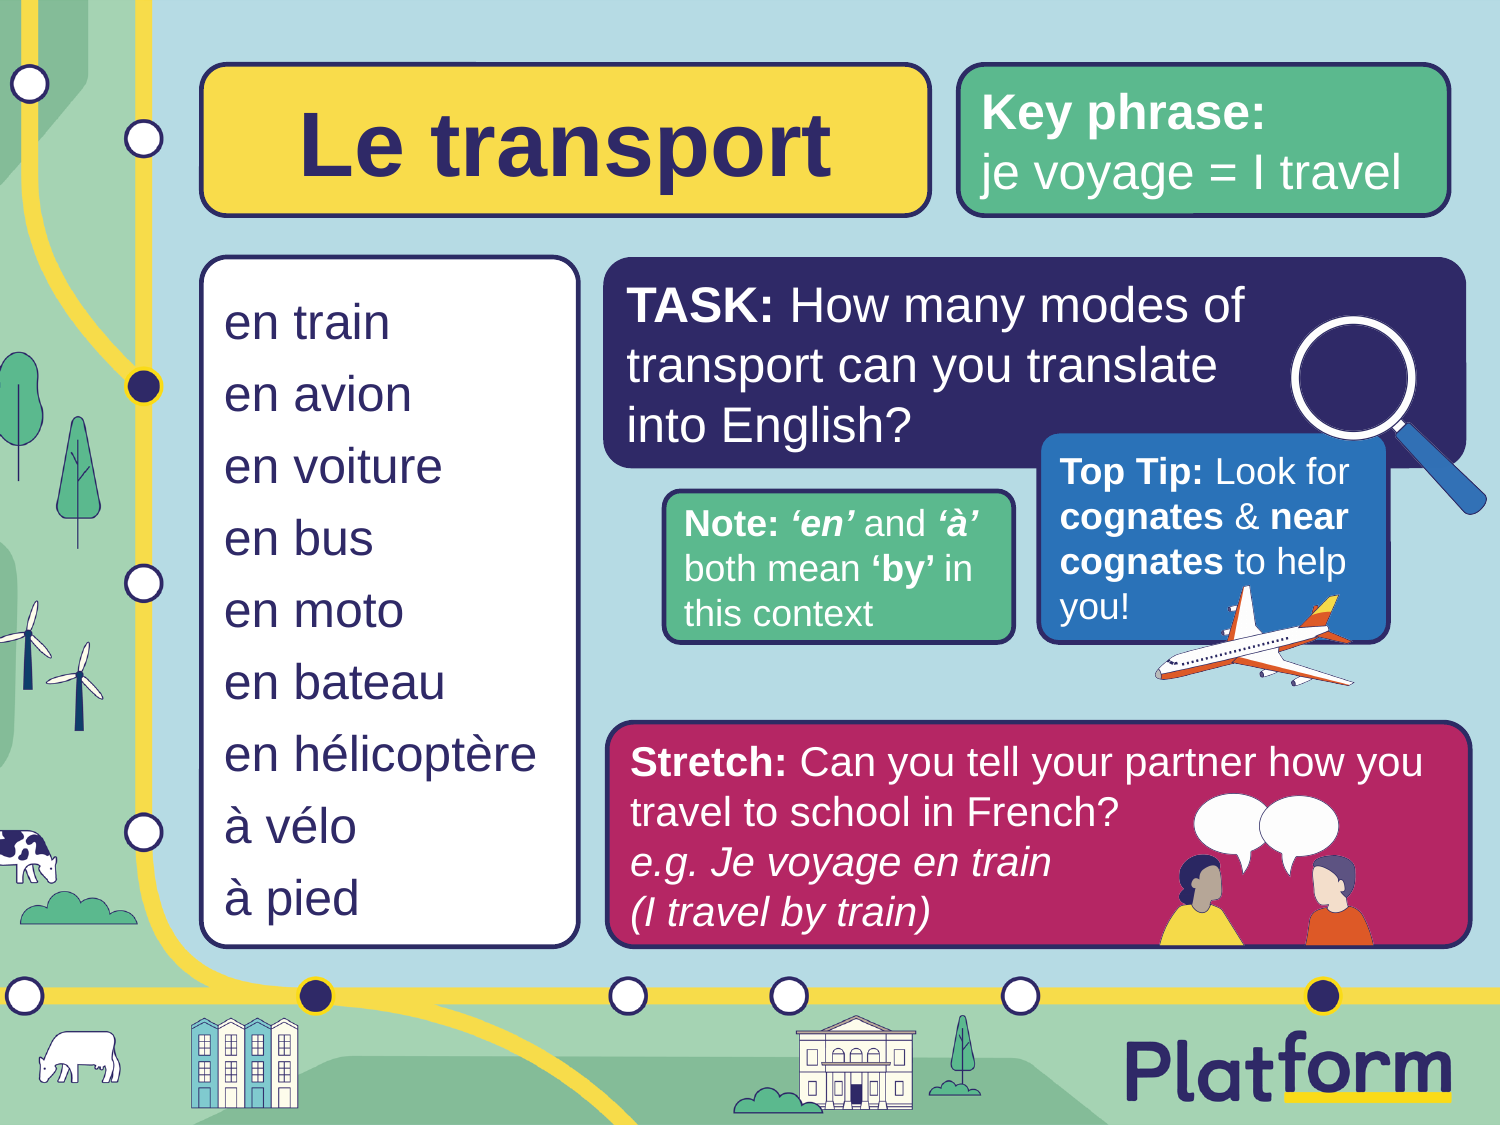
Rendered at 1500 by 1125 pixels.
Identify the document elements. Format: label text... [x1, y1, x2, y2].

text_box TASK: How many modes of transport can you translate into English? [603, 257, 1467, 469]
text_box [1038, 314, 1487, 705]
text_box Key phrase: je voyage = I travel [958, 64, 1450, 216]
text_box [606, 721, 1471, 947]
text_box en train en avion en voiture en bus en moto en bateau en hélicoptère à vélo à pied [201, 256, 579, 947]
text_box Note: ‘en’ and ‘à’ both mean ‘by’ in this context [664, 490, 1014, 643]
picture [0, 0, 1500, 1125]
text_box Le transport [201, 64, 930, 216]
